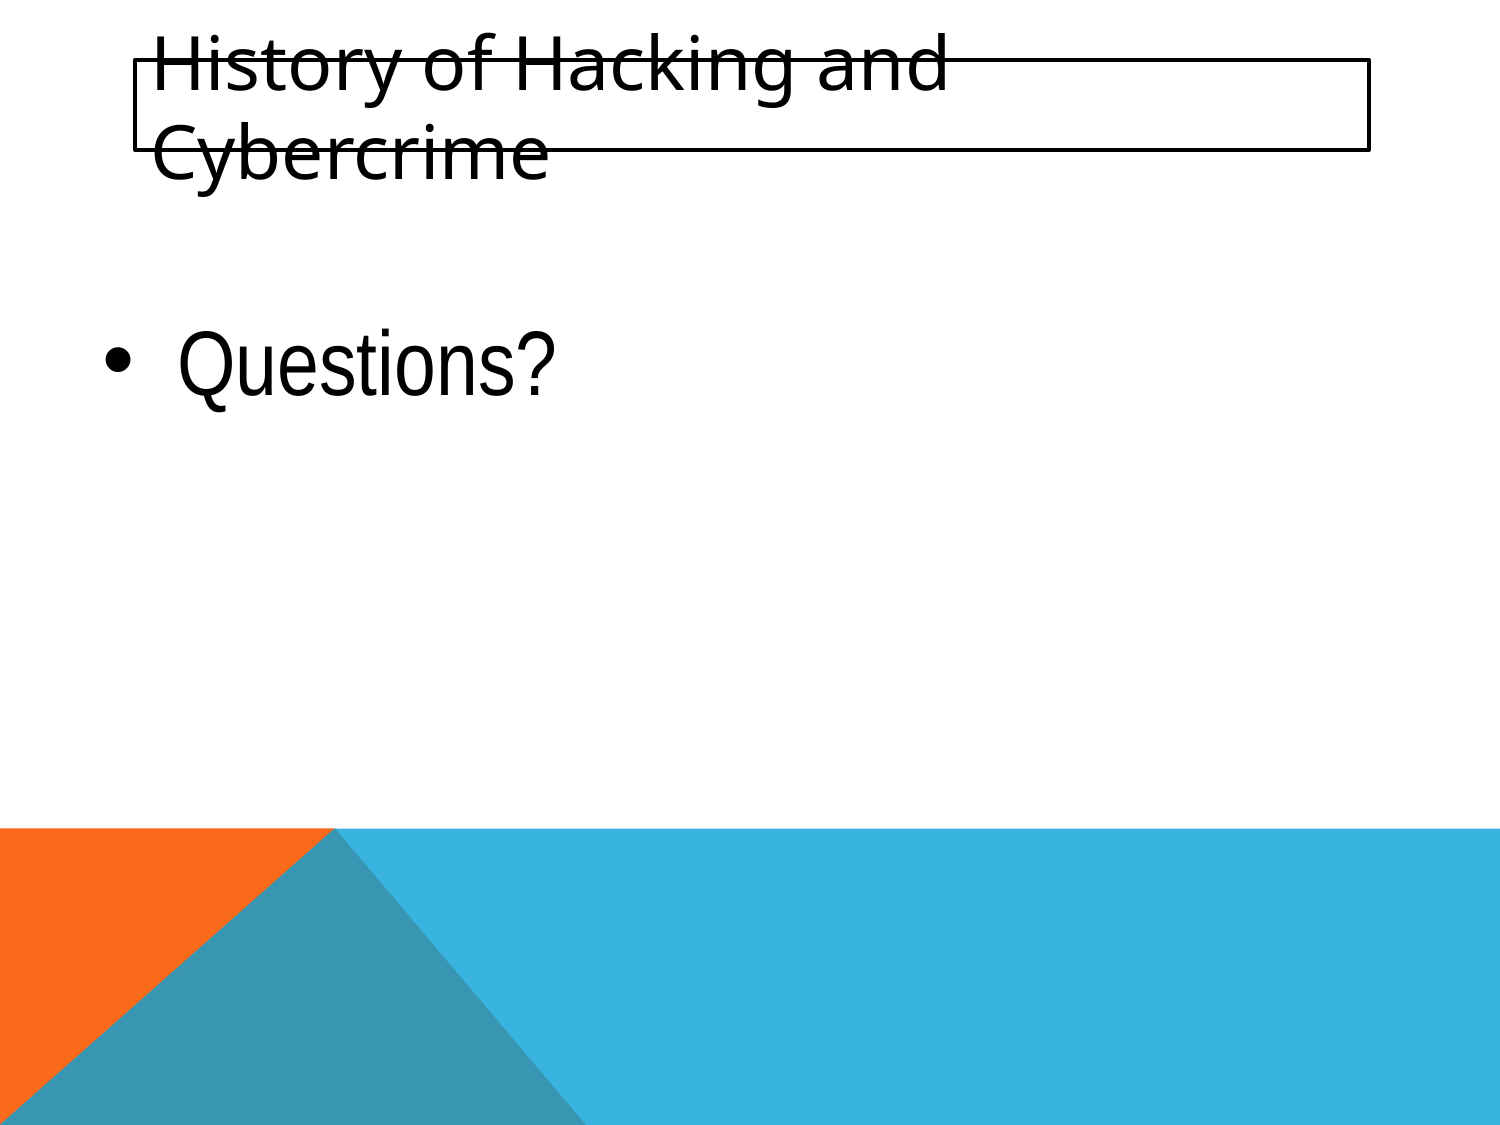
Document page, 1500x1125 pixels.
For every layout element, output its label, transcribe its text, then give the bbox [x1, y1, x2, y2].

title History of Hacking and Cybercrime [133, 58, 1371, 152]
list Questions? [87, 162, 1401, 813]
